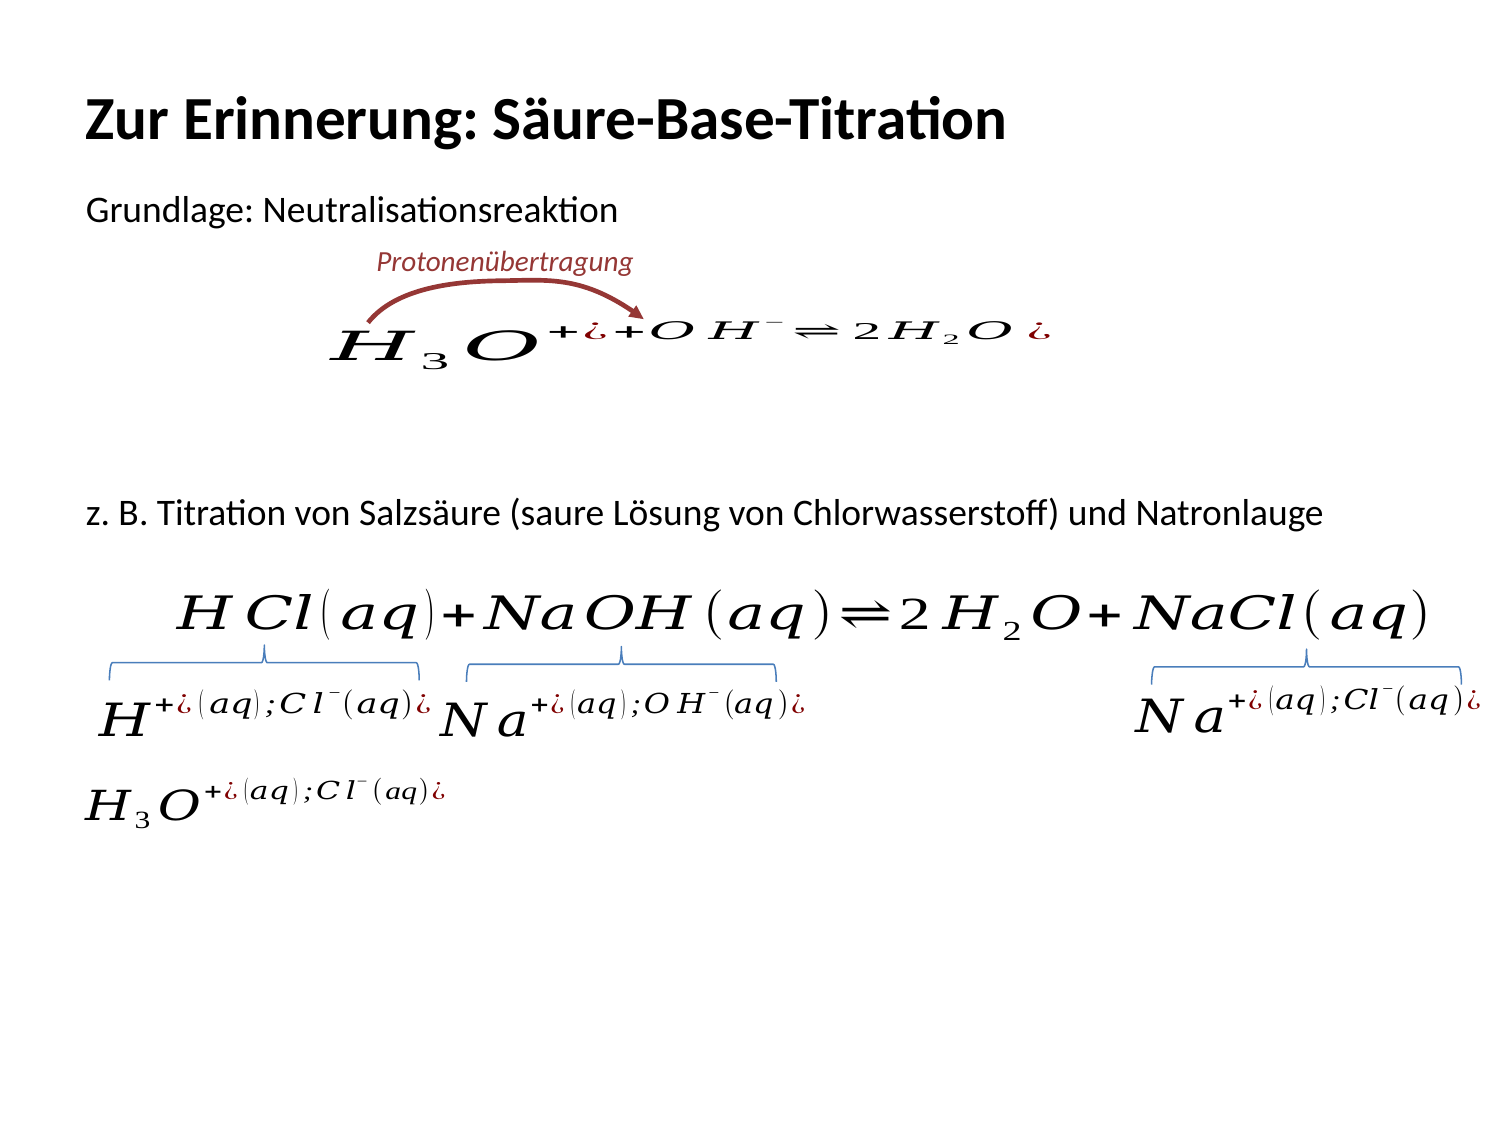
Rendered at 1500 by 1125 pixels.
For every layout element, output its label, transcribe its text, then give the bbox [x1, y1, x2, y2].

text_box [1150, 648, 1463, 685]
text_box [366, 285, 644, 324]
title Zur Erinnerung: Säure-Base-Titration [70, 70, 1430, 160]
list Grundlage: Neutralisationsreaktion z. B. Titration von Salzsäure (saure Lösung von Chlorwasserstoff) und Natronlauge [70, 177, 1430, 1004]
text_box [108, 644, 420, 681]
text_box [465, 645, 778, 682]
text_box Protonenübertragung [361, 234, 649, 285]
